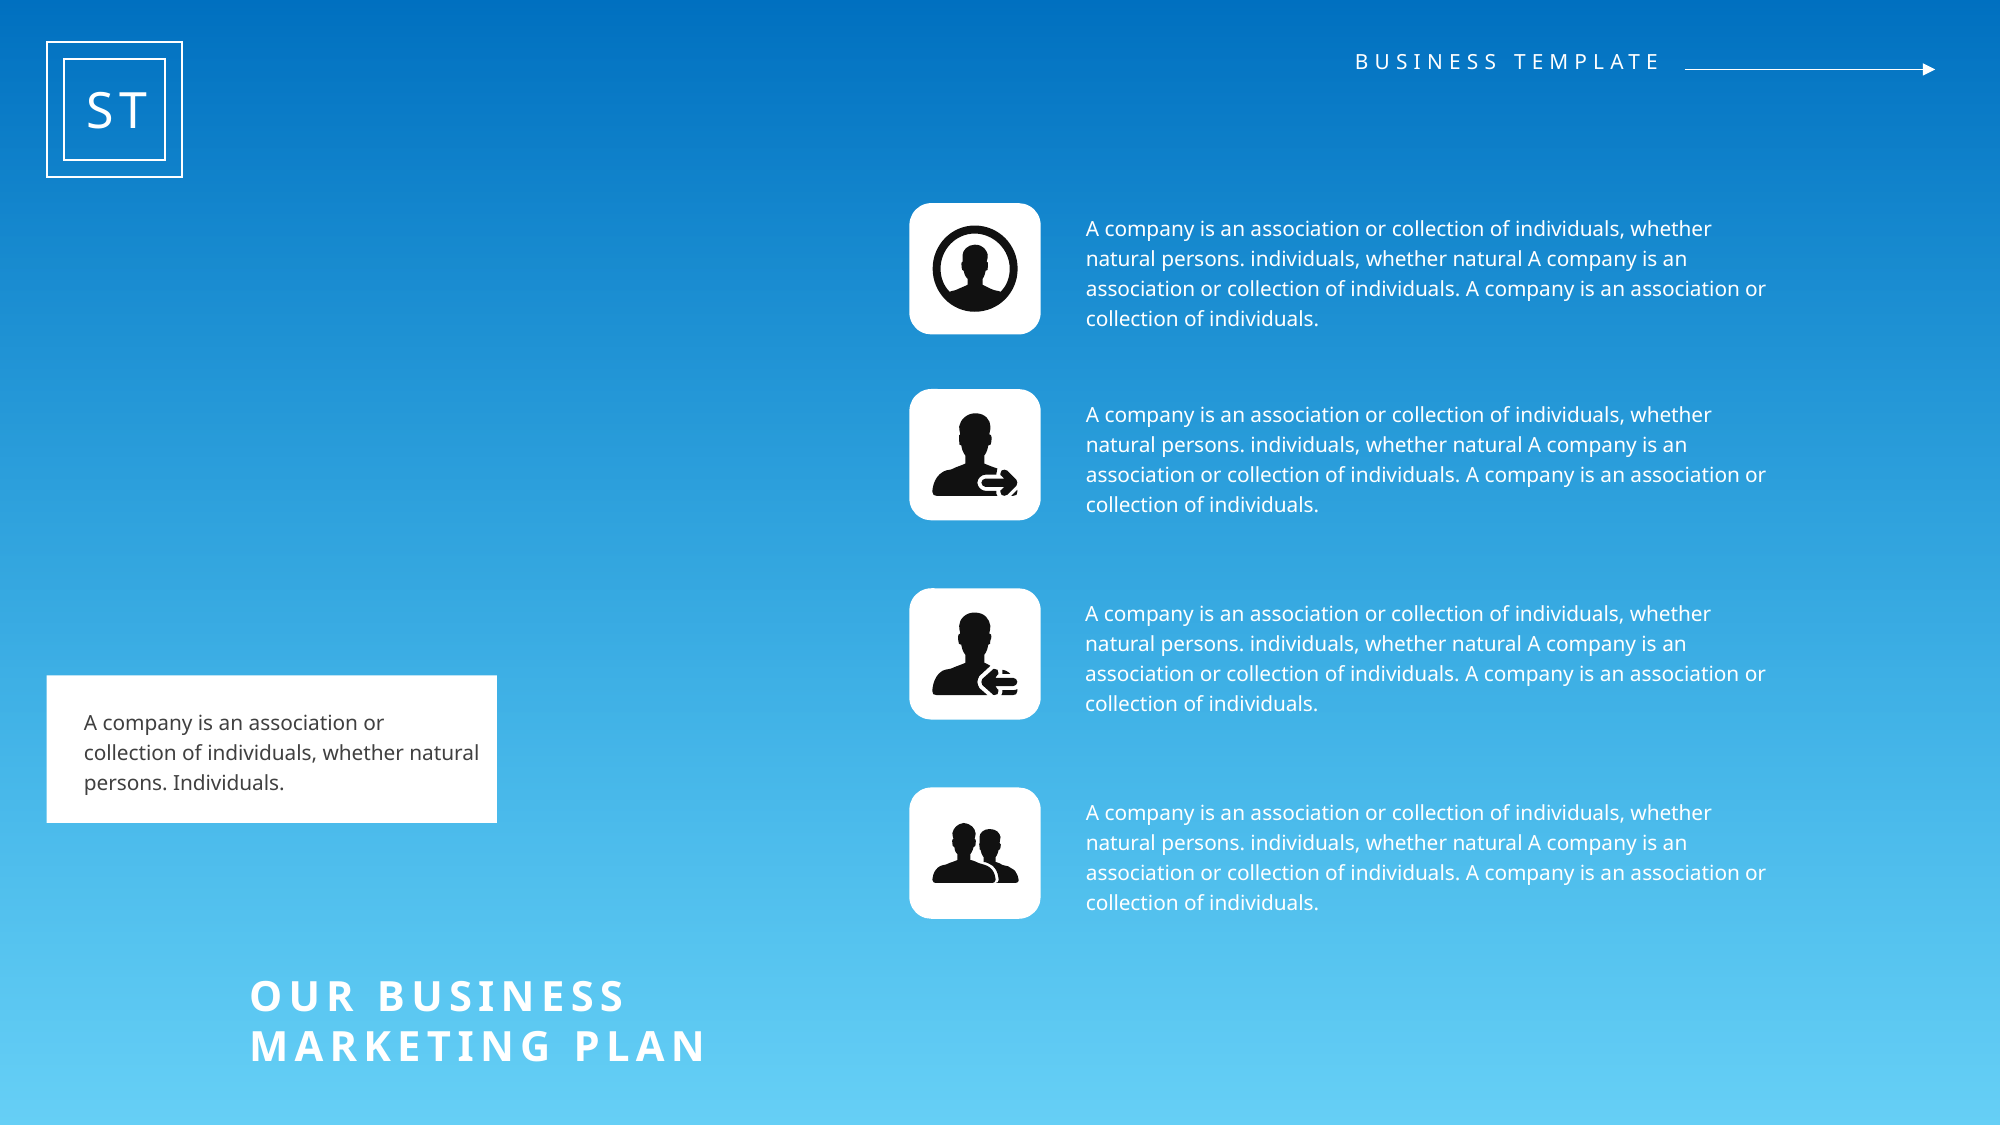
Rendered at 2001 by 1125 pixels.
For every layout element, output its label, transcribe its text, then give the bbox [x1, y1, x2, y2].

text_box A company is an association or collection of individuals, whether natural persons. individuals, whether natural A company is an association or collection of individuals. A company is an association or collection of individuals. [1071, 203, 1791, 291]
text_box [932, 822, 1019, 883]
text_box [908, 587, 1042, 721]
text_box [908, 786, 1042, 920]
text_box A company is an association or collection of individuals, whether natural persons. Individuals. [69, 697, 234, 785]
text_box OUR BUSINESS MARKETING PLAN [234, 961, 1000, 1077]
picture [234, 203, 772, 919]
text_box [908, 202, 1042, 336]
text_box [908, 387, 1042, 522]
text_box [46, 41, 182, 178]
text_box [0, 0, 2000, 1125]
text_box [981, 668, 1018, 696]
text_box [46, 674, 234, 824]
text_box [932, 225, 1018, 312]
text_box [981, 469, 1018, 496]
text_box A company is an association or collection of individuals, whether natural persons. individuals, whether natural A company is an association or collection of individuals. A company is an association or collection of individuals. [1070, 588, 1790, 676]
text_box [932, 413, 998, 496]
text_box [1322, 41, 1936, 83]
text_box A company is an association or collection of individuals, whether natural persons. individuals, whether natural A company is an association or collection of individuals. A company is an association or collection of individuals. [1071, 389, 1791, 477]
text_box A company is an association or collection of individuals, whether natural persons. individuals, whether natural A company is an association or collection of individuals. A company is an association or collection of individuals. [1071, 787, 1791, 875]
text_box [932, 612, 992, 696]
